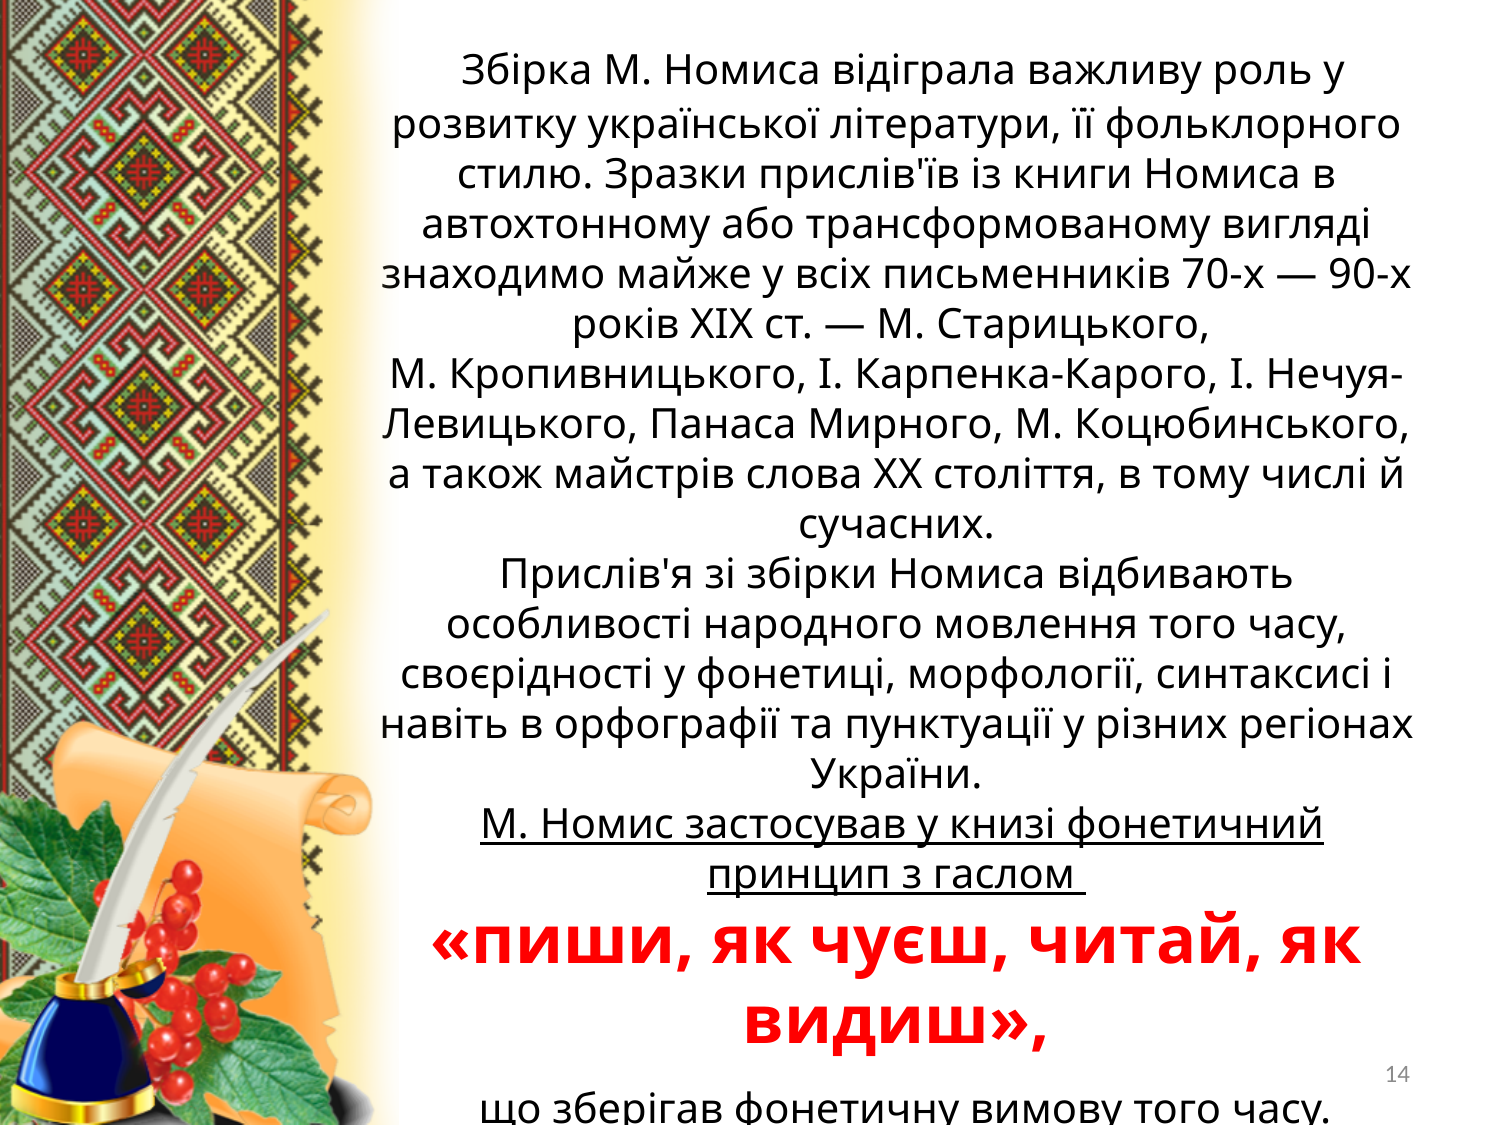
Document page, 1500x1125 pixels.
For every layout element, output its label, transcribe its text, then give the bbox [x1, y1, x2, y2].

text_box Збірка М. Номиса відіграла важливу роль у розвитку української літератури, її фольклорного стилю. Зразки прислів'їв із книги Номиса в автохтонному або трансформованому вигляді знаходимо майже у всіх письменників 70-х — 90-х років XIX ст. — М. Старицького, М. Кропивницького, І. Карпенка-Карого, І. Нечуя-Левицького, Панаса Мирного, М. Коцюбинського, а також майстрів слова XX століття, в тому числі й сучасних. Прислів'я зі збірки Номиса відбивають особливості народного мовлення того часу, своєрідності у фонетиці, морфології, синтаксисі і навіть в орфографії та пунктуації у різних регіонах України. М. Номис застосував у книзі фонетичний принцип з гаслом «пиши, як чуєш, читай, як видиш», що зберігав фонетичну вимову того часу. [402, 19, 1430, 1125]
slide_number 14 [1074, 1042, 1425, 1103]
picture [0, 0, 399, 1125]
